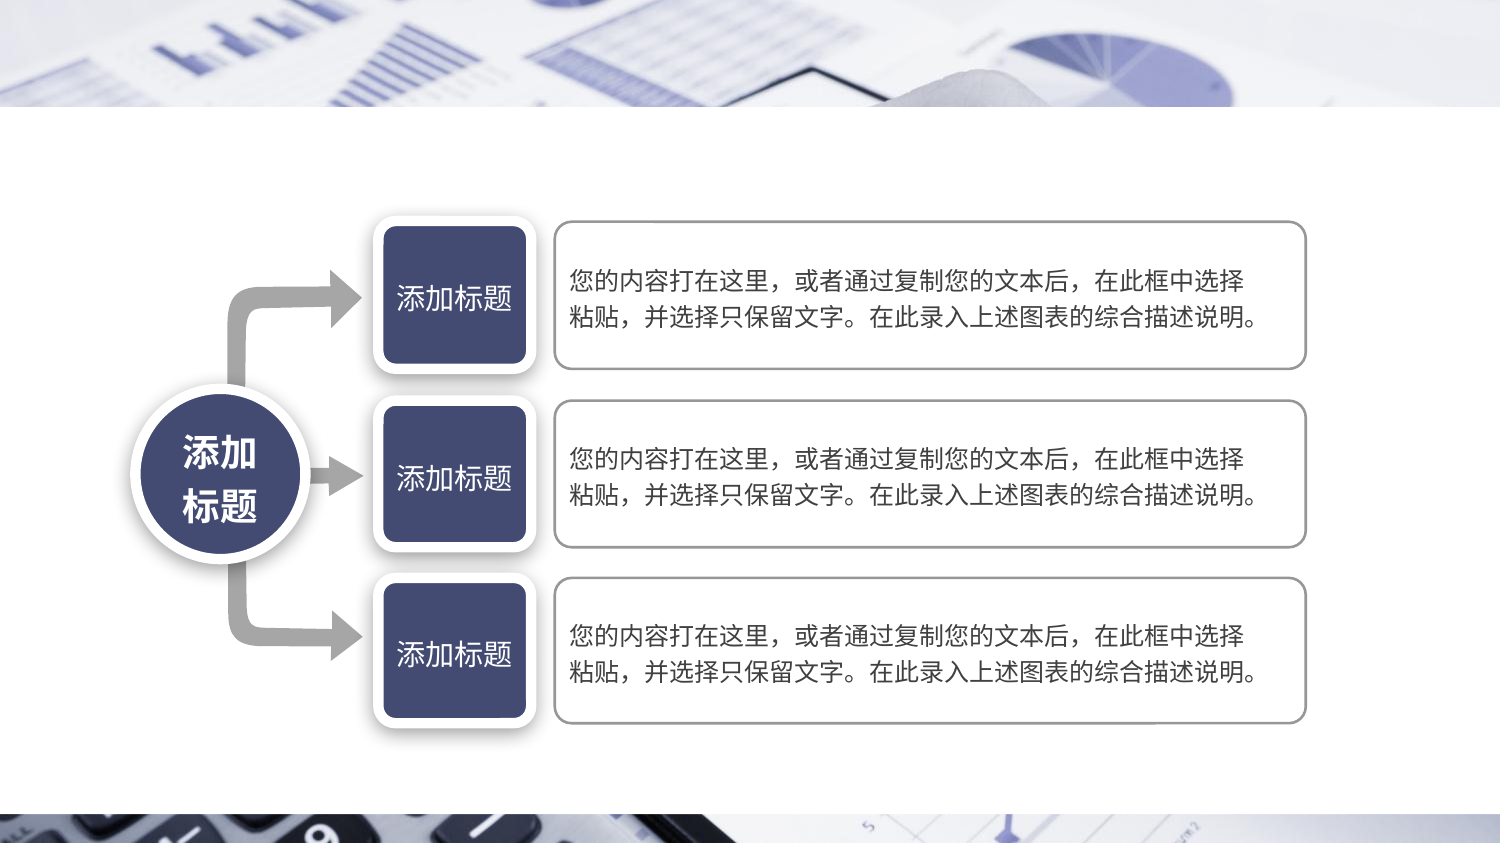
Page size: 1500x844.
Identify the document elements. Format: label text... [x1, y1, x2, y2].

text_box [228, 575, 363, 662]
text_box [318, 456, 364, 497]
text_box 您的内容打在这里，或者通过复制您的文本后，在此框中选择 粘贴，并选择只保留文字。在此录入上述图表的综合描述说明。 [554, 577, 1306, 724]
text_box 添加标题 [378, 577, 532, 724]
text_box [227, 269, 362, 385]
picture [0, 815, 1500, 843]
text_box 添加标题 [135, 388, 306, 560]
text_box 添加标题 [378, 220, 532, 369]
picture [0, 0, 1500, 107]
text_box 添加标题 [378, 400, 532, 548]
text_box 您的内容打在这里，或者通过复制您的文本后，在此框中选择 粘贴，并选择只保留文字。在此录入上述图表的综合描述说明。 [554, 221, 1306, 369]
text_box 您的内容打在这里，或者通过复制您的文本后，在此框中选择 粘贴，并选择只保留文字。在此录入上述图表的综合描述说明。 [554, 400, 1306, 548]
